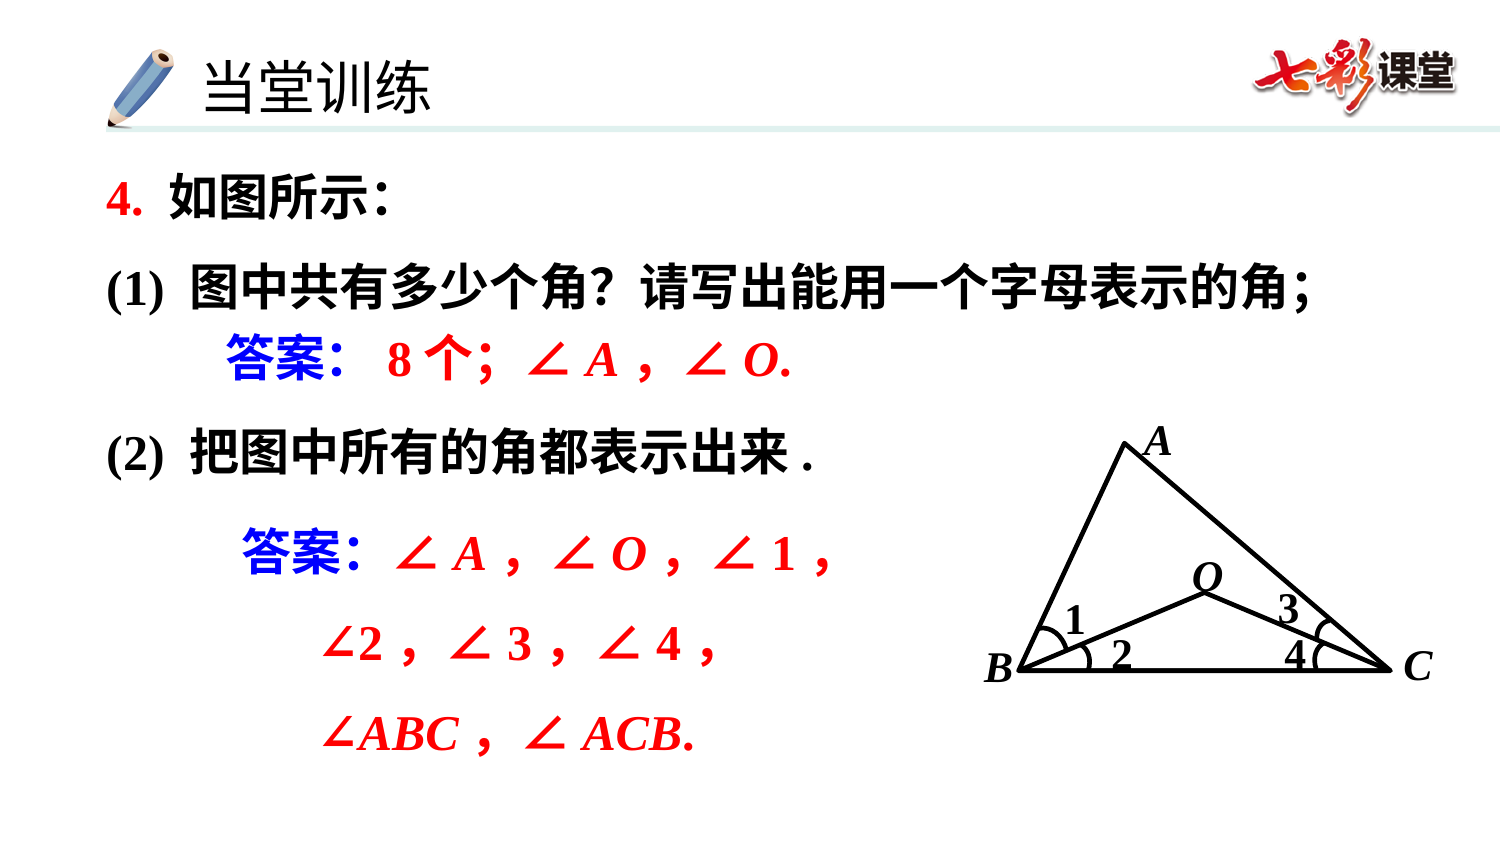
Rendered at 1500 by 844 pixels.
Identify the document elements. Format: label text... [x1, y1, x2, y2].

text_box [969, 403, 1428, 700]
picture [1249, 32, 1461, 118]
text_box 4. 如图所示： (1) 图中共有多少个角？请写出能用一个字母表示的角； (2) 把图中所有的角都表示出来. [92, 128, 1379, 488]
text_box 答案：∠A，∠O，∠1， ∠2，∠3，∠4， ∠ABC，∠ACB. [227, 482, 923, 768]
text_box 答案：8个；∠A，∠O. [210, 318, 1116, 394]
picture [100, 32, 181, 128]
